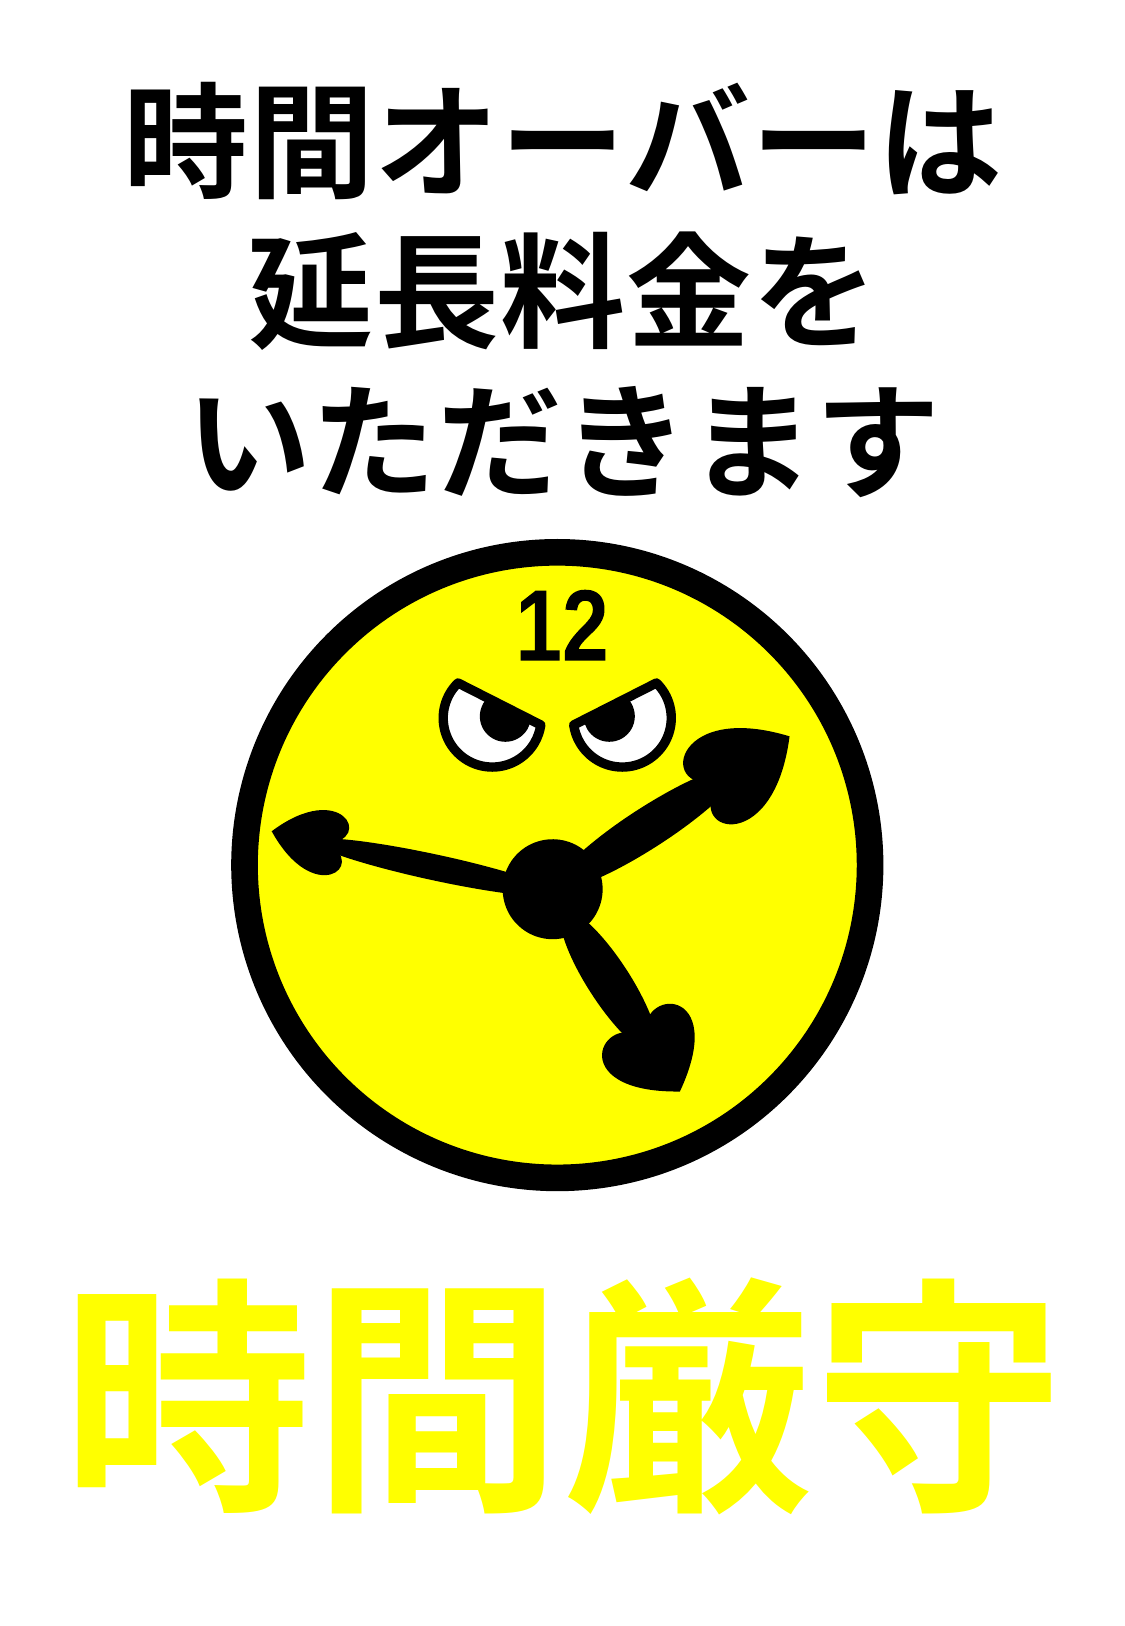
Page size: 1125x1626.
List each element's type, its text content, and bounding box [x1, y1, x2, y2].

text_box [230, 538, 884, 1192]
text_box 時間厳守 [23, 1234, 1104, 1550]
text_box 時間オーバーは 延長料金を いただきます [23, 55, 1104, 521]
